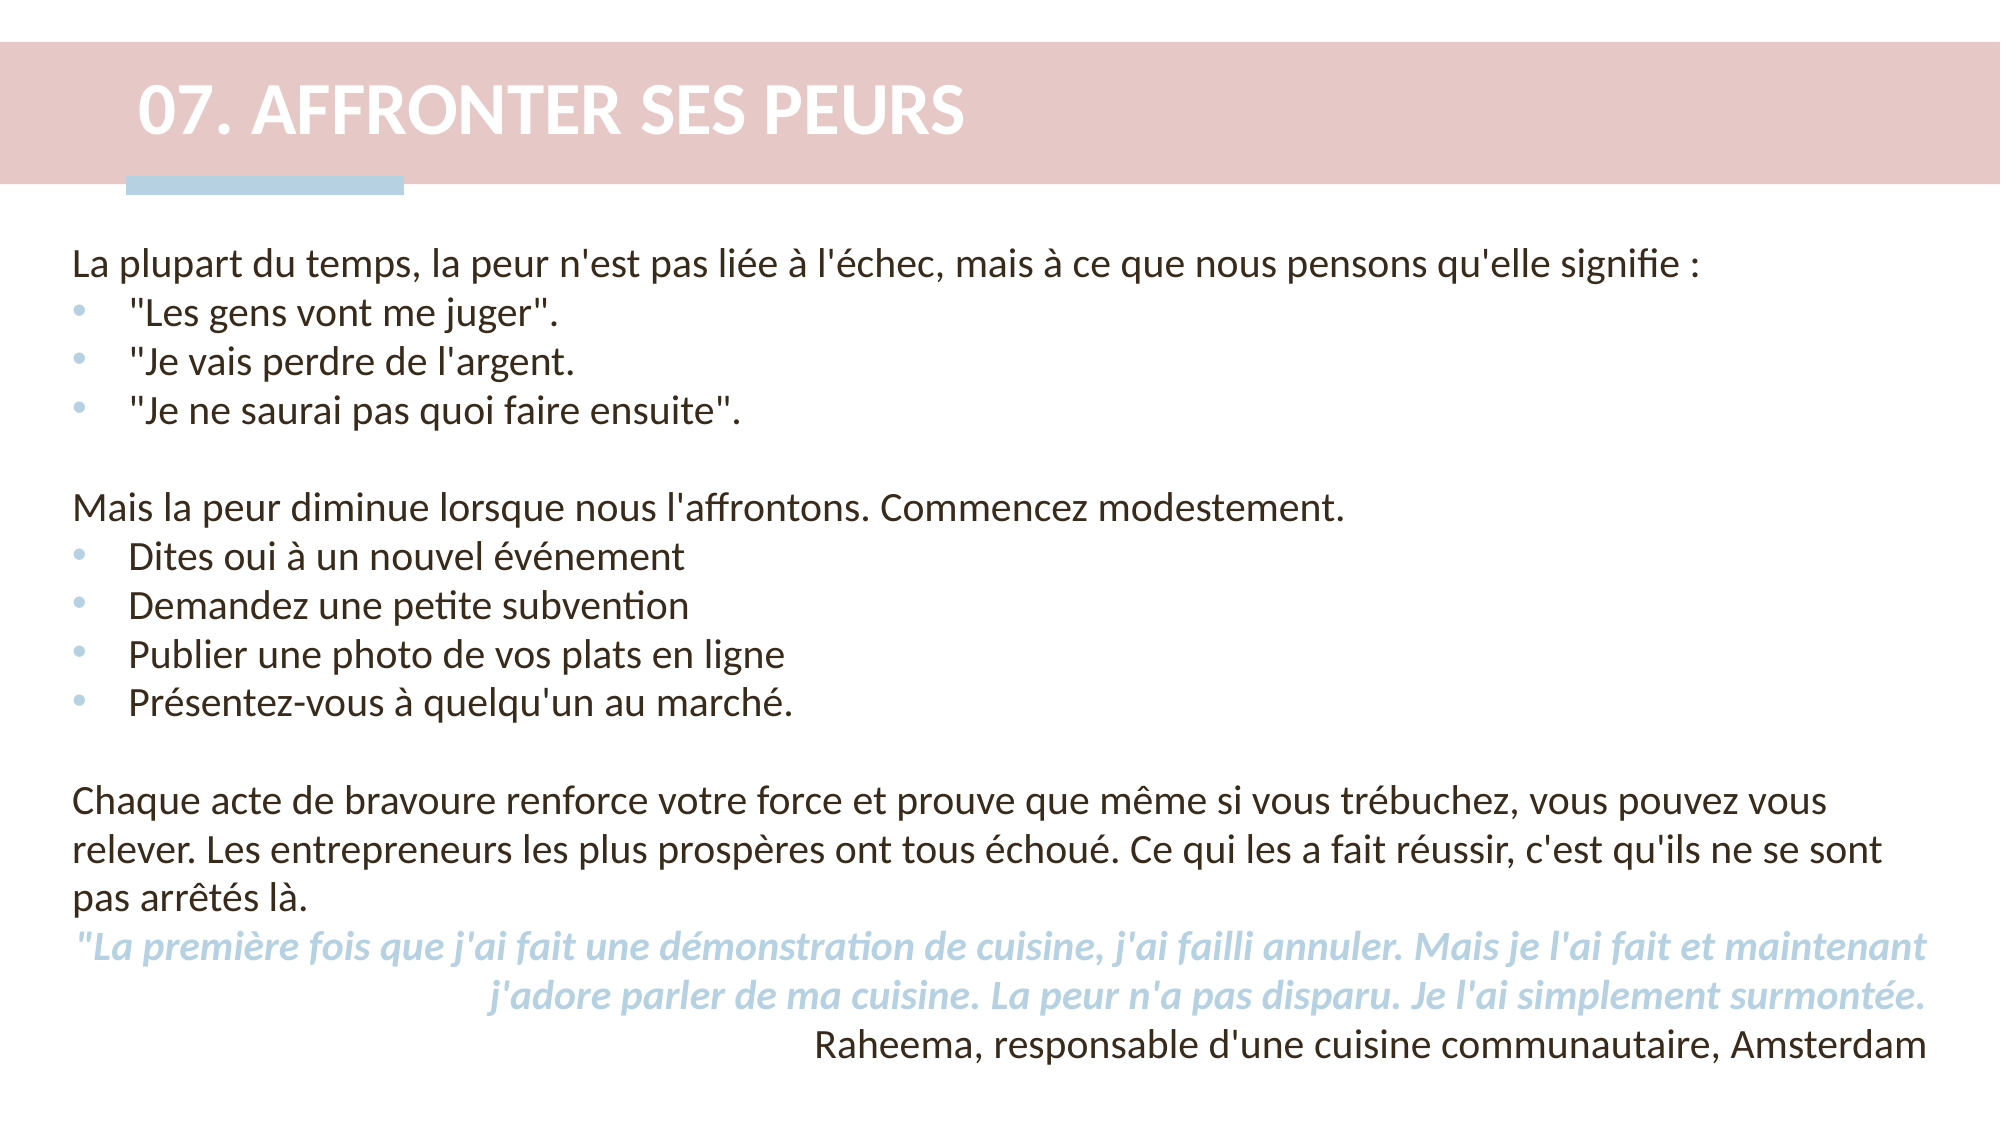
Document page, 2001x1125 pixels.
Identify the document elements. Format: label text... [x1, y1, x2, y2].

list La plupart du temps, la peur n'est pas liée à l'échec, mais à ce que nous pensons qu'elle signifie : "Les gens vont me juger". "Je vais perdre de l'argent. "Je ne saurai pas quoi faire ensuite". Mais la peur diminue lorsque nous l'affrontons. Commencez modestement. Dites oui à un nouvel événement Demandez une petite subvention Publier une photo de vos plats en ligne Présentez-vous à quelqu'un au marché. Chaque acte de bravoure renforce votre force et prouve que même si vous trébuchez, vous pouvez vous relever. Les entrepreneurs les plus prospères ont tous échoué. Ce qui les a fait réussir, c'est qu'ils ne se sont pas arrêtés là. "La première fois que j'ai fait une démonstration de cuisine, j'ai failli annuler. Mais je l'ai fait et maintenant j'adore parler de ma cuisine. La peur n'a pas disparu. Je l'ai simplement surmontée. Raheema, responsable d'une cuisine communautaire, Amsterdam [57, 229, 1943, 954]
list 07. AFFRONTER SES PEURS [123, 51, 2000, 170]
